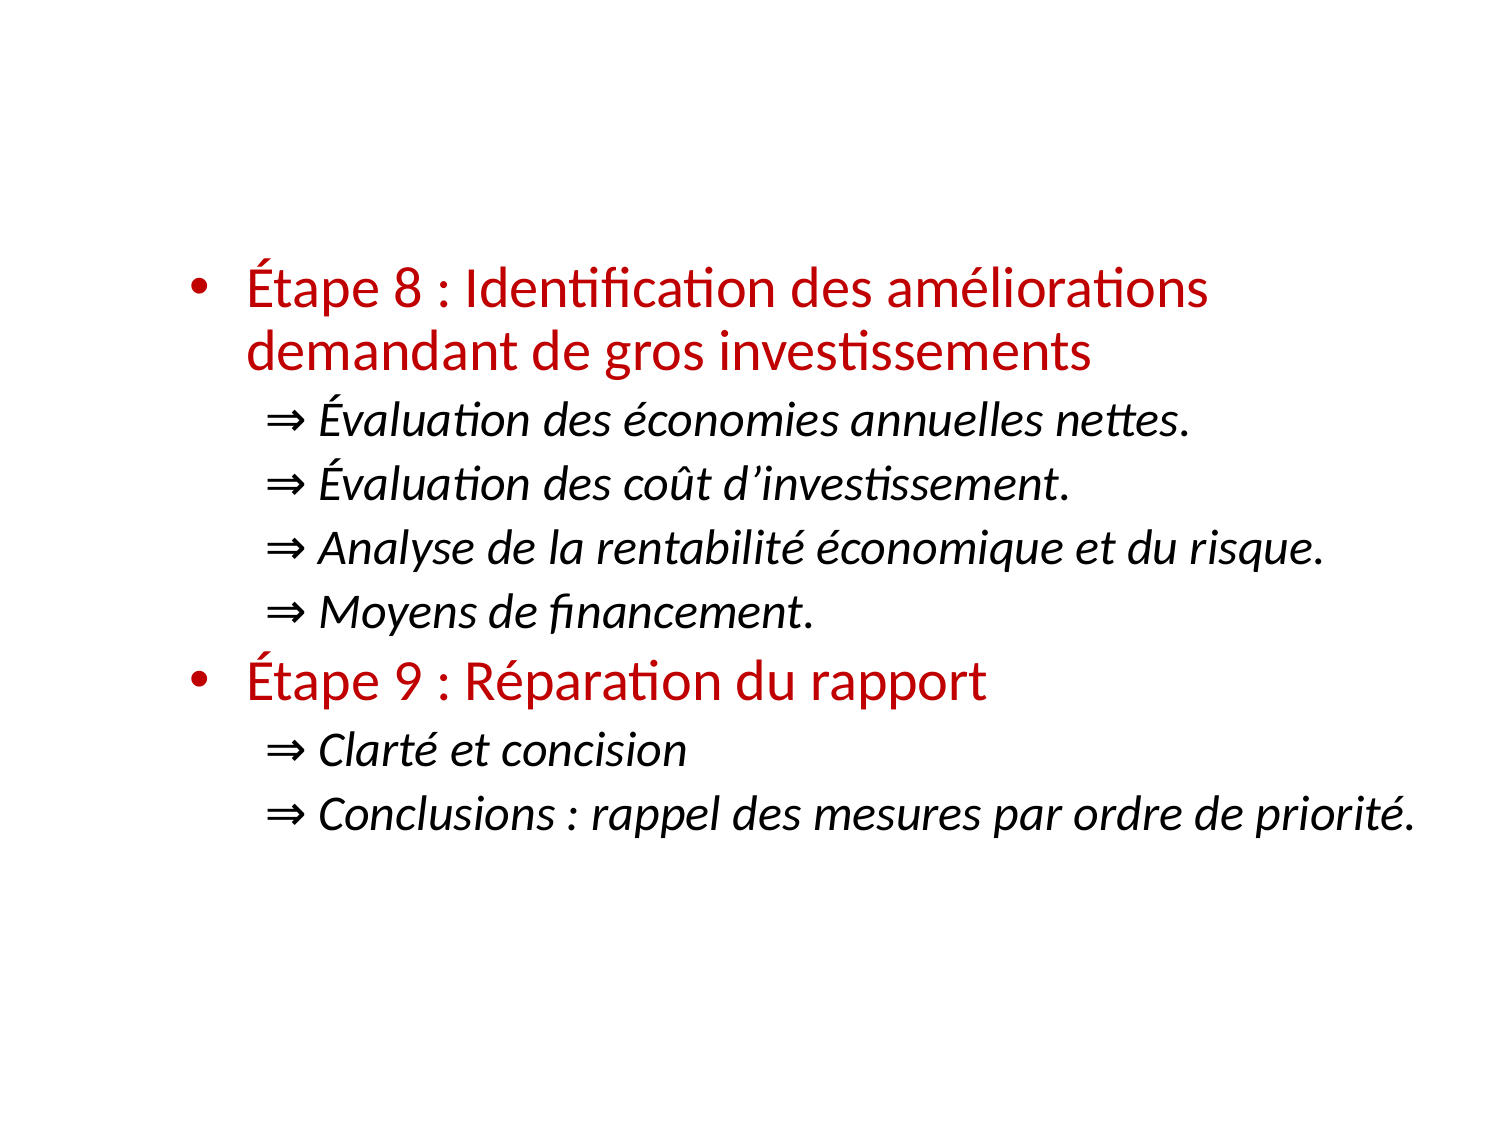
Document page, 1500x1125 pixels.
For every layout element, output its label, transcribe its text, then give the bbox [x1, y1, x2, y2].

list Étape 8 : Identification des améliorations demandant de gros investissements ⇒ Évaluation des économies annuelles nettes. ⇒ Évaluation des coût d’investissement. ⇒ Analyse de la rentabilité économique et du risque. ⇒ Moyens de financement. Étape 9 : Réparation du rapport ⇒ Clarté et concision ⇒ Conclusions : rappel des mesures par ordre de priorité. [174, 249, 1450, 950]
